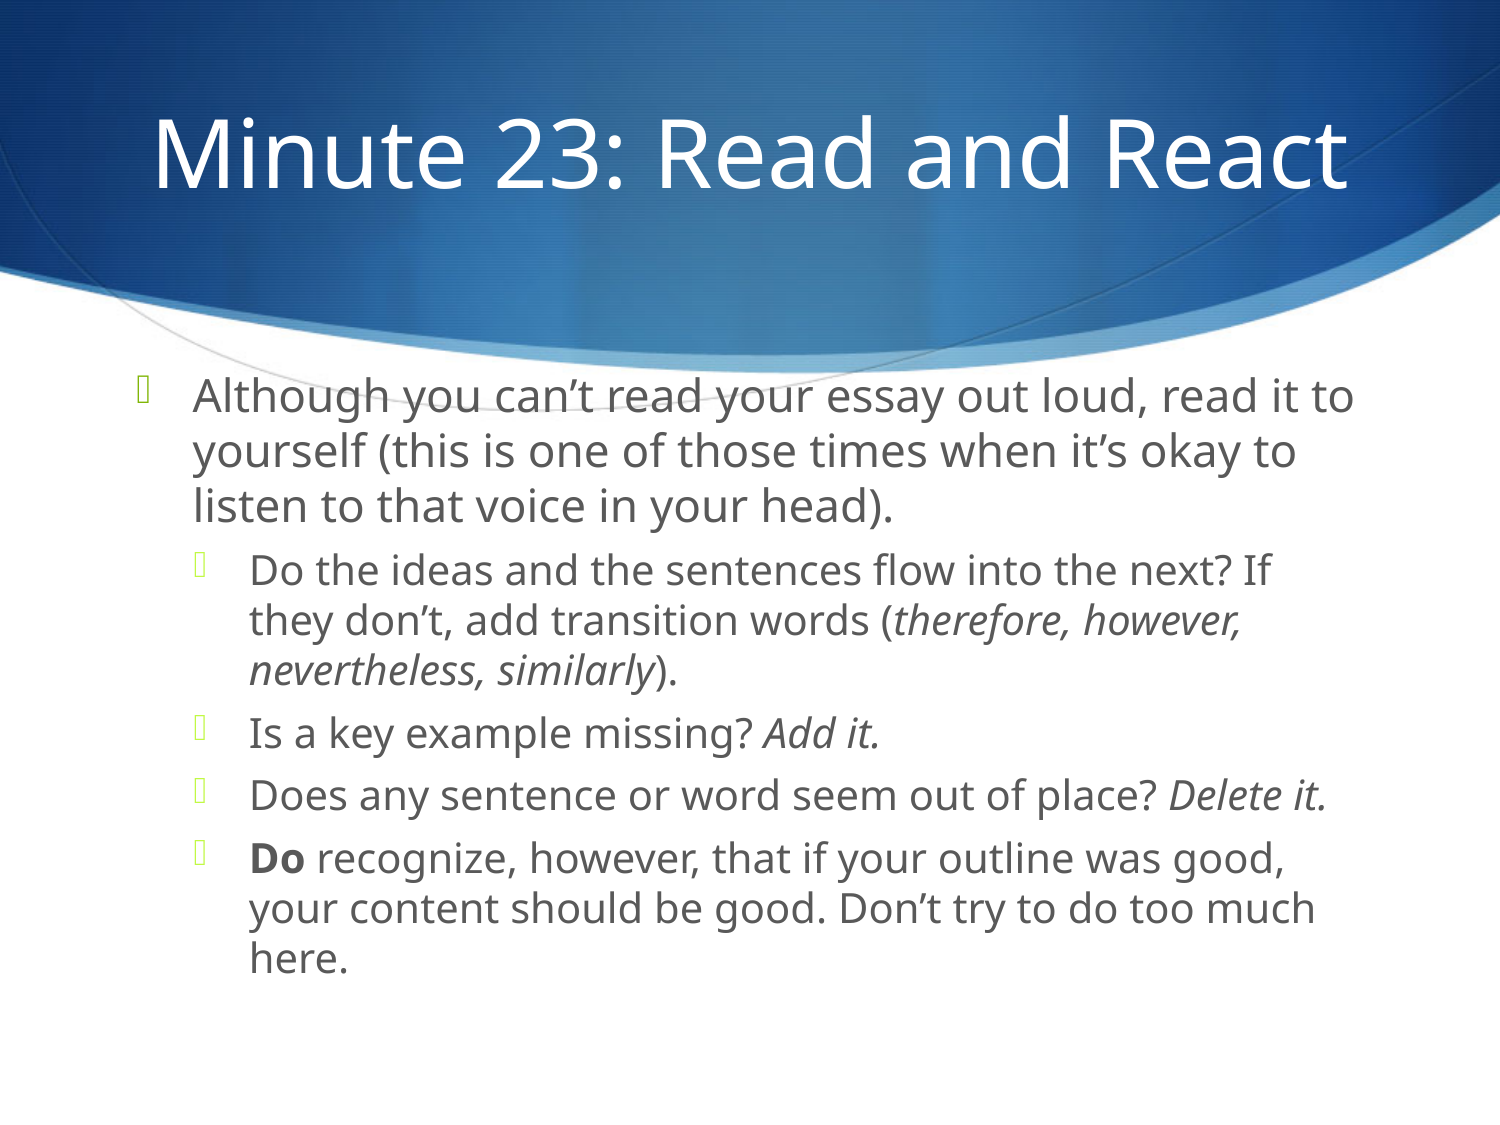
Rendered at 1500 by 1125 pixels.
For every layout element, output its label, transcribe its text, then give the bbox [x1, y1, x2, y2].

list Although you can’t read your essay out loud, read it to yourself (this is one of those times when it’s okay to listen to that voice in your head). Do the ideas and the sentences flow into the next? If they don’t, add transition words (therefore, however, nevertheless, similarly). Is a key example missing? Add it. Does any sentence or word seem out of place? Delete it. Do recognize, however, that if your outline was good, your content should be good. Don’t try to do too much here. [121, 358, 1379, 991]
title Minute 23: Read and React [74, 56, 1426, 245]
picture [0, 0, 1500, 1125]
